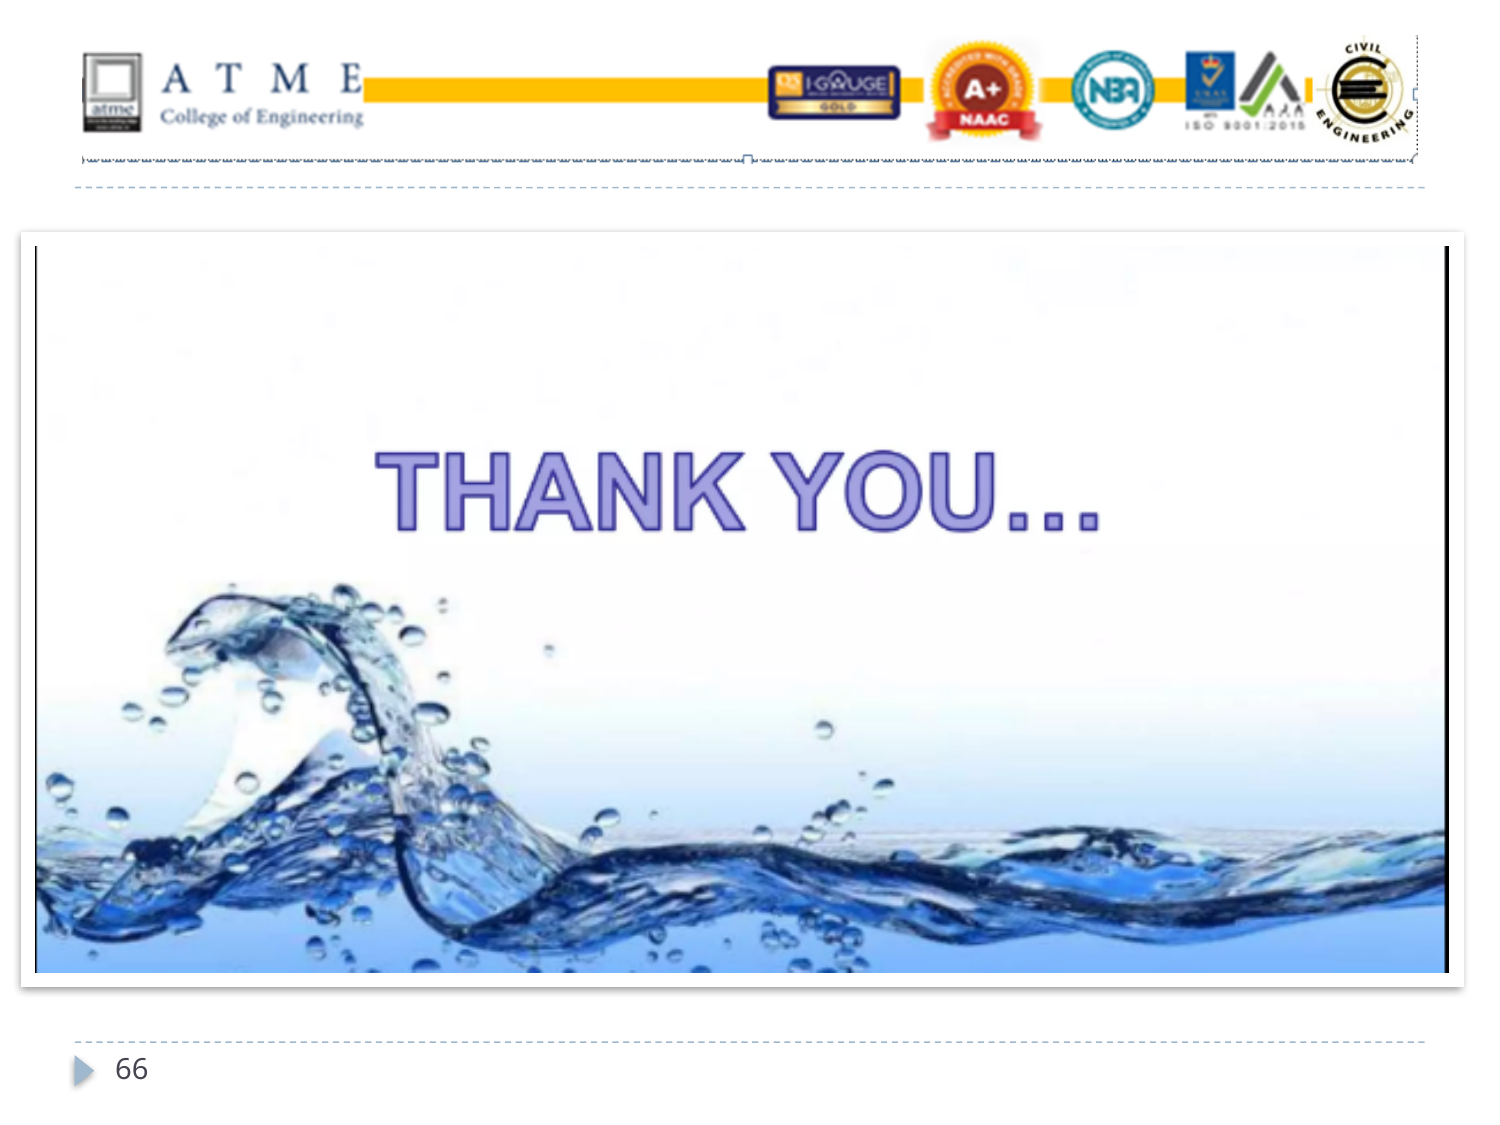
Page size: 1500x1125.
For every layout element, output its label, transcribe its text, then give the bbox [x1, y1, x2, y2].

picture [82, 35, 1418, 164]
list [34, 245, 1450, 973]
slide_number 66 [100, 1042, 426, 1103]
